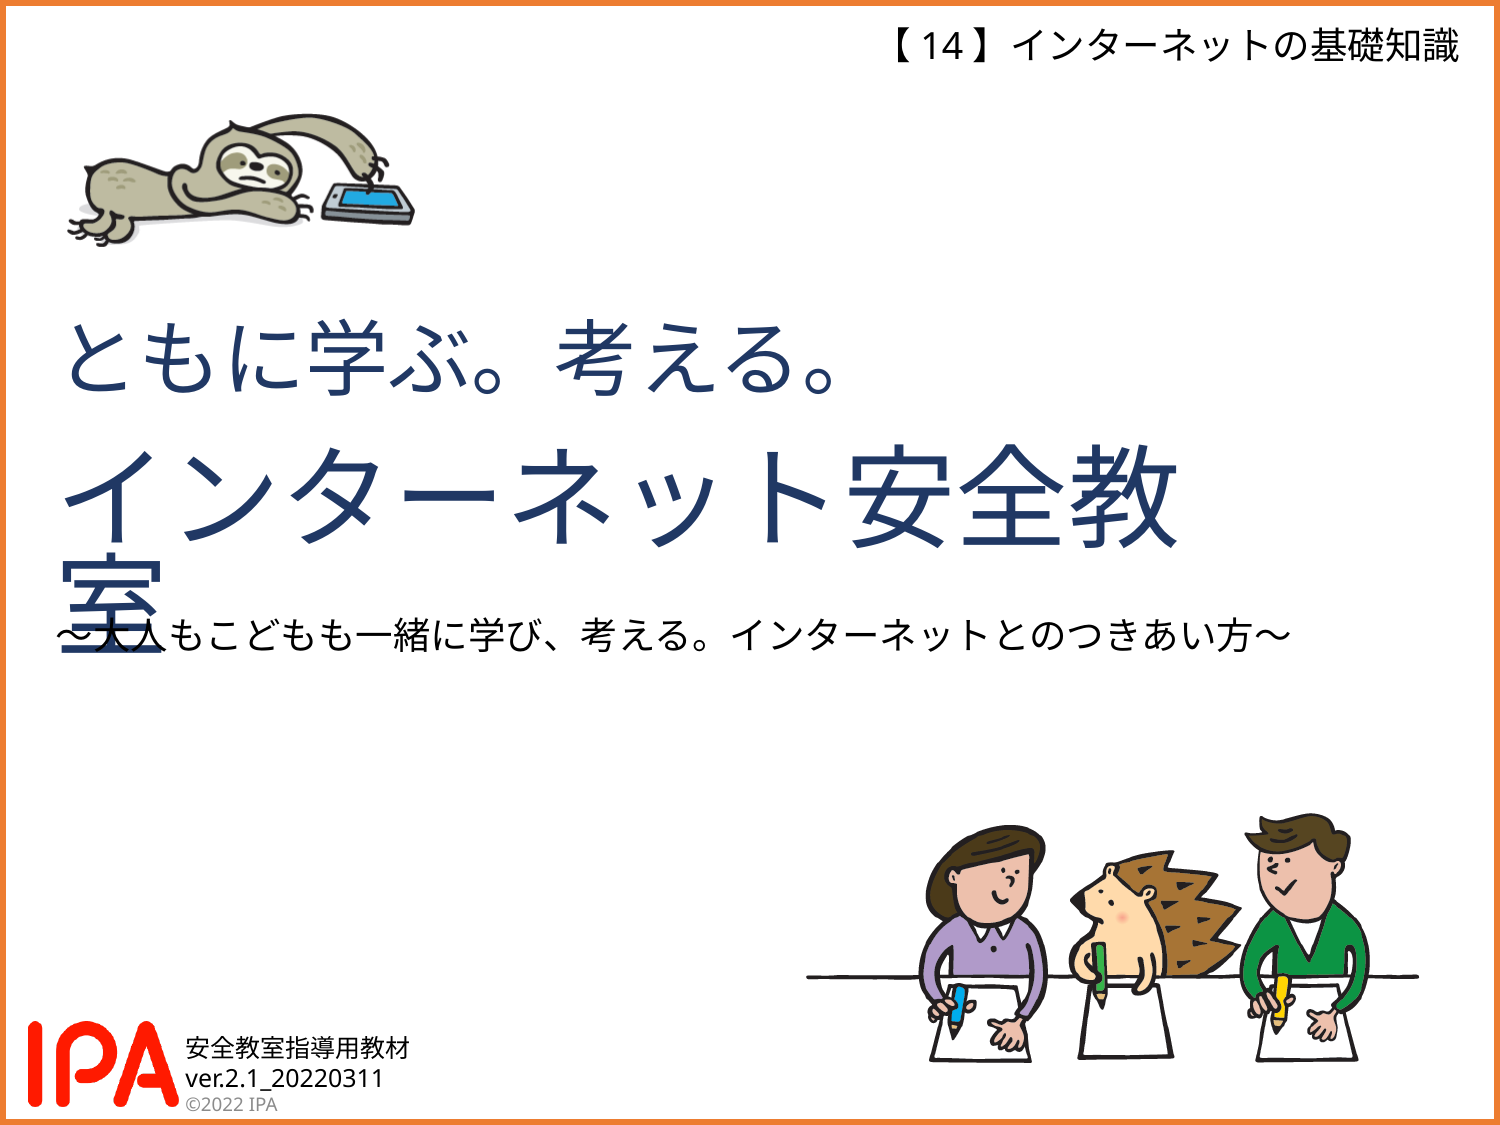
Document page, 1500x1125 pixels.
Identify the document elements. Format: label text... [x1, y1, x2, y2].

text_box 【14】インターネットの基礎知識 [859, 14, 1500, 75]
picture [797, 808, 1439, 1109]
picture [57, 90, 422, 274]
picture [28, 1021, 179, 1107]
